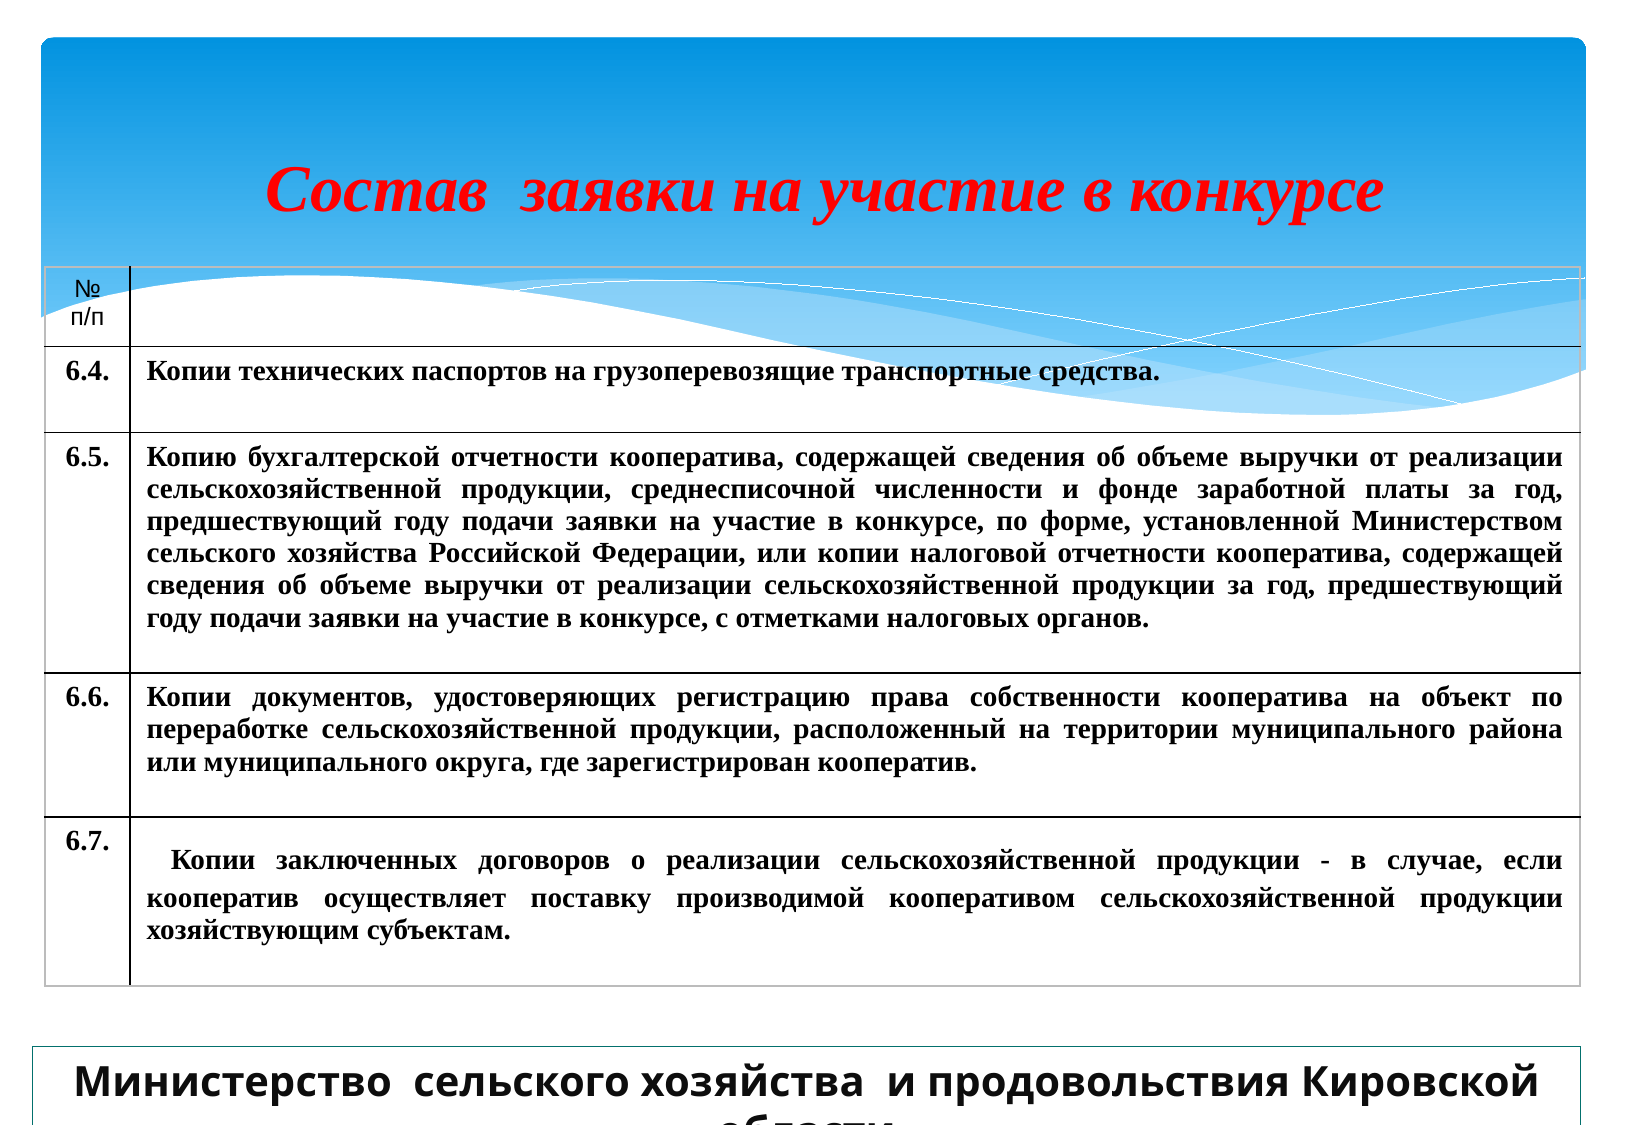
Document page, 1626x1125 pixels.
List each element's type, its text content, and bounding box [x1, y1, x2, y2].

table_cell 6.7. [46, 818, 129, 985]
table_cell Копии заключенных договоров о реализации сельскохозяйственной продукции - в случае, если кооператив осуществляет поставку производимой кооперативом сельскохозяйственной продукции хозяйствующим субъектам. [131, 818, 1579, 985]
table_cell Копии технических паспортов на грузоперевозящие транспортные средства. [131, 347, 1579, 432]
table_cell Копии документов, удостоверяющих регистрацию права собственности кооператива на объект по переработке сельскохозяйственной продукции, расположенный на территории муниципального района или муниципального округа, где зарегистрирован кооператив. [131, 674, 1579, 816]
table_header [131, 268, 1579, 346]
table_header № п/п [46, 268, 129, 346]
table_cell 6.5. [46, 433, 129, 672]
table_cell 6.4. [46, 347, 129, 432]
text_box Министерство сельского хозяйства и продовольствия Кировской области [32, 1046, 1581, 1125]
table_cell 6.6. [46, 674, 129, 816]
table_cell Копию бухгалтерской отчетности кооператива, содержащей сведения об объеме выручки от реализации сельскохозяйственной продукции, среднесписочной численности и фонде заработной платы за год, предшествующий году подачи заявки на участие в конкурсе, по форме, установленной Министерством сельского хозяйства Российской Федерации, или копии налоговой отчетности кооператива, содержащей сведения об объеме выручки от реализации сельскохозяйственной продукции за год, предшествующий году подачи заявки на участие в конкурсе, с отметками налоговых органов. [131, 433, 1579, 672]
title Состав заявки на участие в конкурсе [159, 78, 1493, 291]
